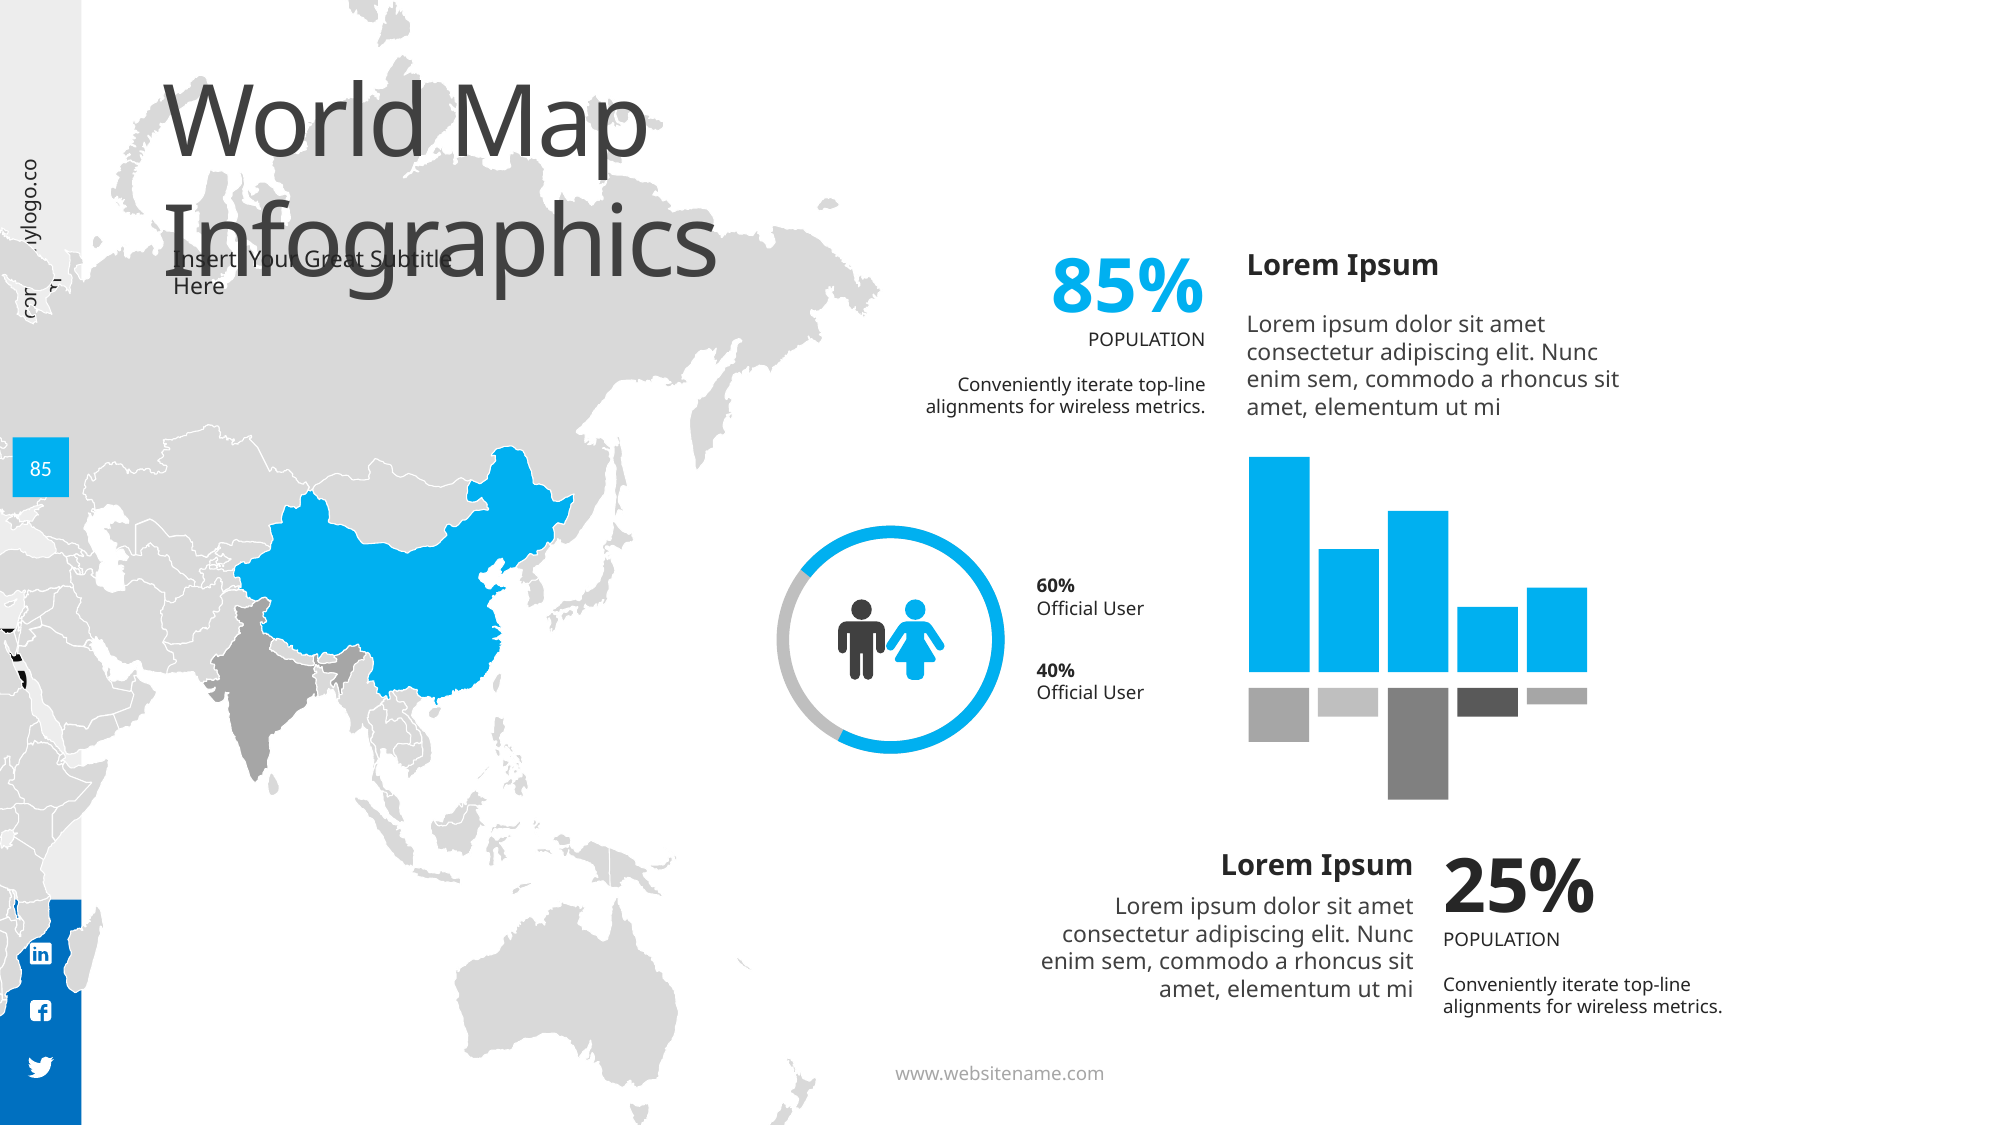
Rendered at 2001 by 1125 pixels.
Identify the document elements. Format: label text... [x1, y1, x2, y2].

text_box 60% Official User [1021, 566, 1159, 626]
text_box [886, 621, 945, 680]
text_box [905, 599, 926, 620]
text_box 85% POPULATION Conveniently iterate top-line alignments for wireless metrics. [906, 229, 1220, 425]
text_box [1526, 587, 1588, 673]
text_box 40% Official User [1021, 650, 1159, 711]
text_box [1248, 687, 1310, 743]
text_box [1387, 510, 1449, 673]
text_box Lorem Ipsum [1231, 239, 1752, 289]
text_box www.websitename.com [883, 1053, 1120, 1091]
text_box [1318, 548, 1380, 673]
text_box 25% POPULATION Conveniently iterate top-line alignments for wireless metrics. [1428, 830, 1742, 1025]
text_box [1456, 606, 1519, 673]
text_box [1248, 456, 1311, 673]
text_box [0, 0, 883, 1125]
text_box [1387, 687, 1449, 801]
text_box [1317, 687, 1379, 718]
text_box Lorem ipsum dolor sit amet consectetur adipiscing elit. Nunc enim sem, commodo a rhoncus sit amet, elementum ut mi [1231, 302, 1640, 428]
text_box [885, 637, 889, 648]
text_box [1526, 687, 1588, 706]
text_box Lorem Ipsum [908, 838, 1428, 889]
text_box [883, 530, 1000, 749]
text_box [1456, 687, 1519, 718]
text_box Lorem ipsum dolor sit amet consectetur adipiscing elit. Nunc enim sem, commodo a rhoncus sit amet, elementum ut mi [988, 889, 1428, 1010]
